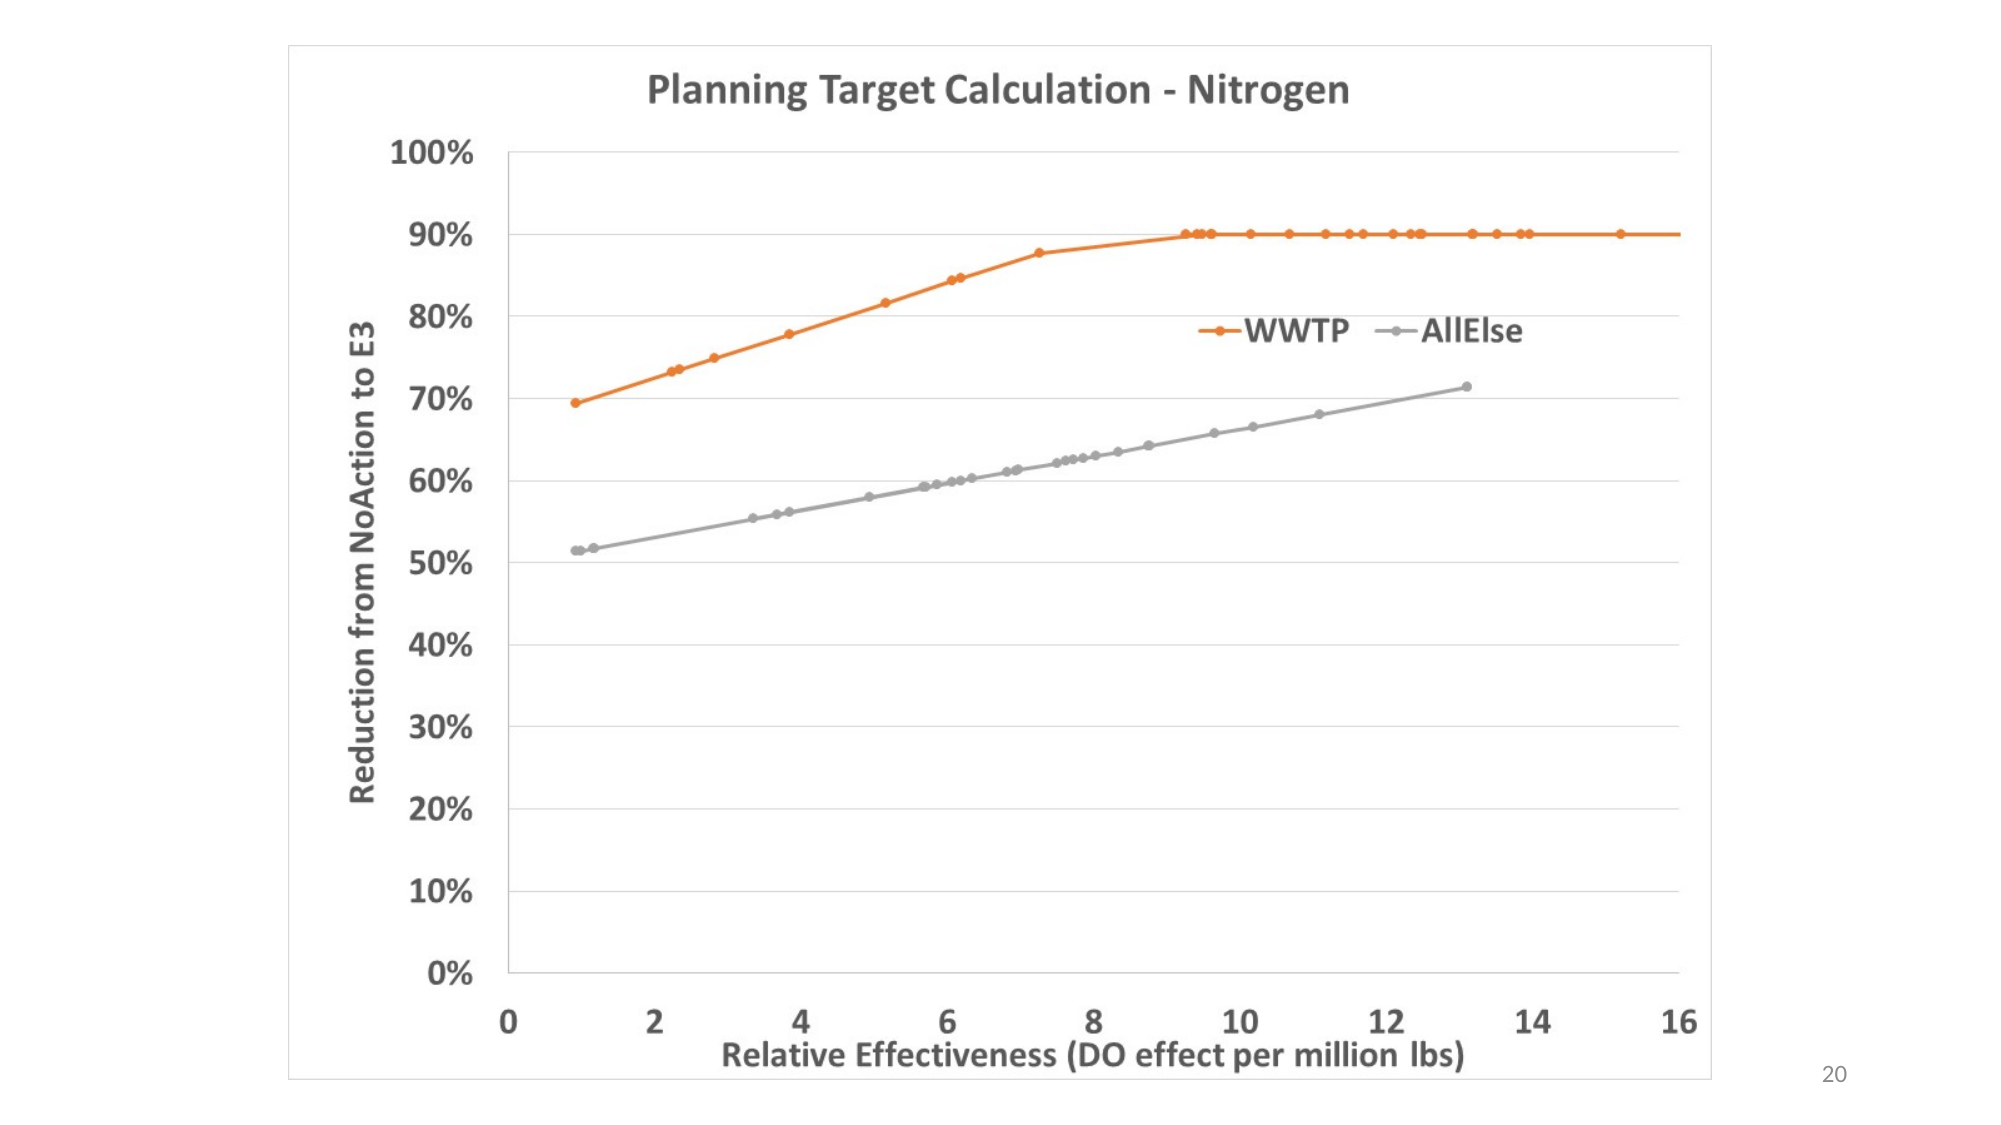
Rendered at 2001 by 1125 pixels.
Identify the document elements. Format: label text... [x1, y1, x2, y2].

picture [288, 45, 1712, 1080]
slide_number 20 [1412, 1042, 1863, 1103]
